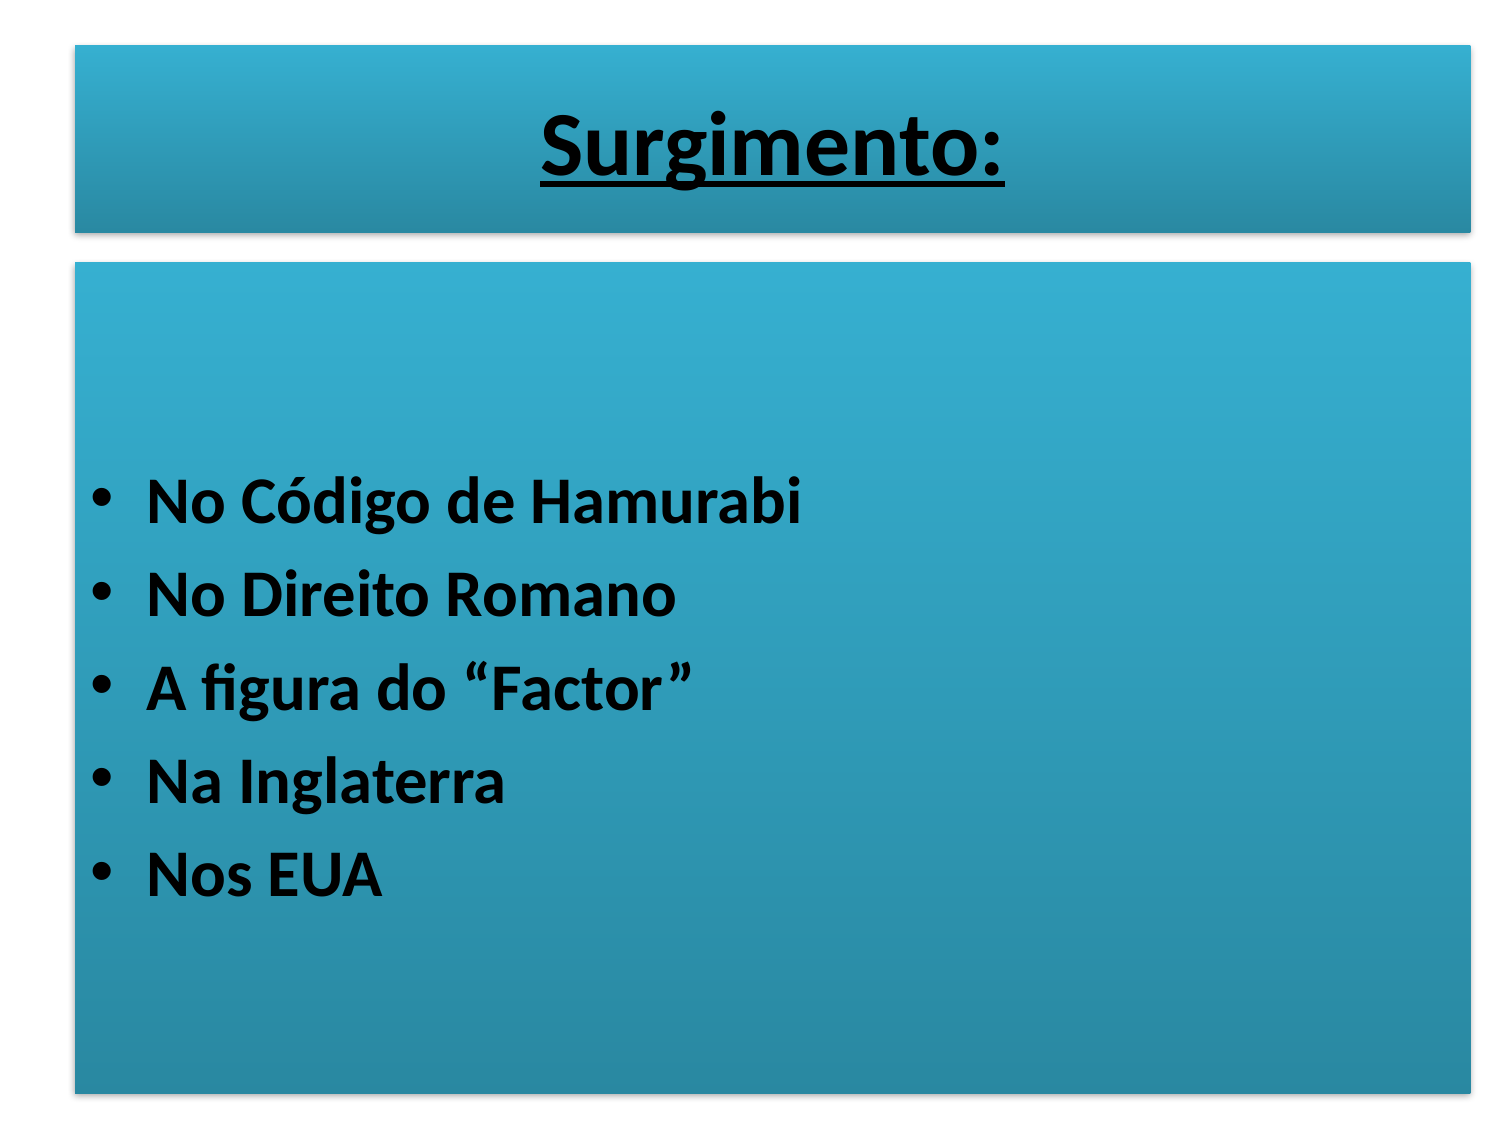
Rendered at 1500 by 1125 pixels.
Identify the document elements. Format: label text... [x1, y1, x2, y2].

title Surgimento: [75, 45, 1471, 233]
list No Código de Hamurabi No Direito Romano A figura do “Factor” Na Inglaterra Nos EUA [75, 262, 1471, 1094]
